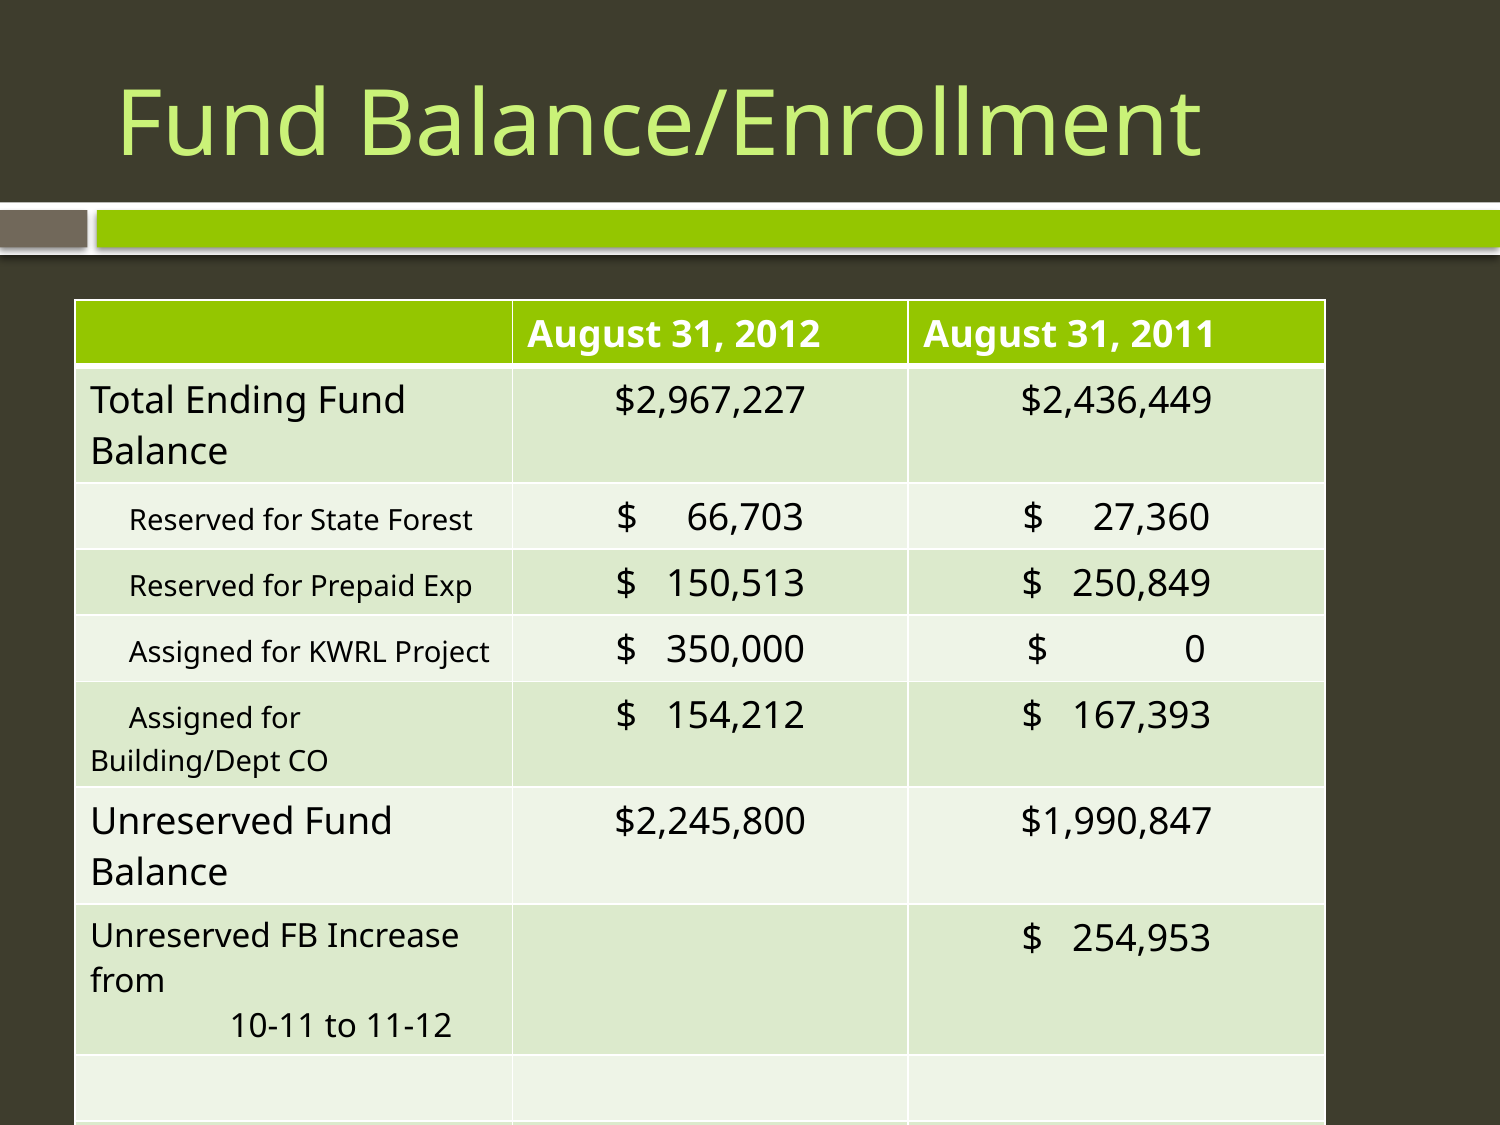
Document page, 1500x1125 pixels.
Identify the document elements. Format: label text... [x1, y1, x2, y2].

table_cell $ 254,953 [909, 905, 1324, 1054]
table_cell Assigned for Building/Dept CO [76, 682, 512, 786]
table_cell $ 350,000 [513, 616, 907, 681]
table_cell $ 27,360 [909, 484, 1324, 548]
table_header [76, 301, 512, 363]
table_header August 31, 2012 [513, 301, 907, 363]
table_cell $ 250,849 [909, 550, 1324, 614]
table_cell $1,990,847 [909, 788, 1324, 903]
table_cell Assigned for KWRL Project [76, 616, 512, 681]
table_cell Total Ending Fund Balance [76, 369, 512, 482]
title Fund Balance/Enrollment [100, 37, 1438, 200]
table_cell Reserved for Prepaid Exp [76, 550, 512, 614]
table_cell [513, 1056, 907, 1120]
table_cell $ 150,513 [513, 550, 907, 614]
table_header August 31, 2011 [909, 301, 1324, 363]
table_cell [76, 1056, 512, 1120]
table_cell $ 66,703 [513, 484, 907, 548]
table_cell $ 167,393 [909, 682, 1324, 786]
table_cell [513, 905, 907, 1054]
table_cell [909, 1056, 1324, 1120]
table_cell $2,245,800 [513, 788, 907, 903]
table_cell Unreserved Fund Balance [76, 788, 512, 903]
table_cell Unreserved FB Increase from 10-11 to 11-12 [76, 905, 512, 1054]
table_cell $2,967,227 [513, 369, 907, 482]
table_cell $2,436,449 [909, 369, 1324, 482]
table_cell $ 154,212 [513, 682, 907, 786]
table_cell $ 0 [909, 616, 1324, 681]
table_cell Reserved for State Forest [76, 484, 512, 548]
